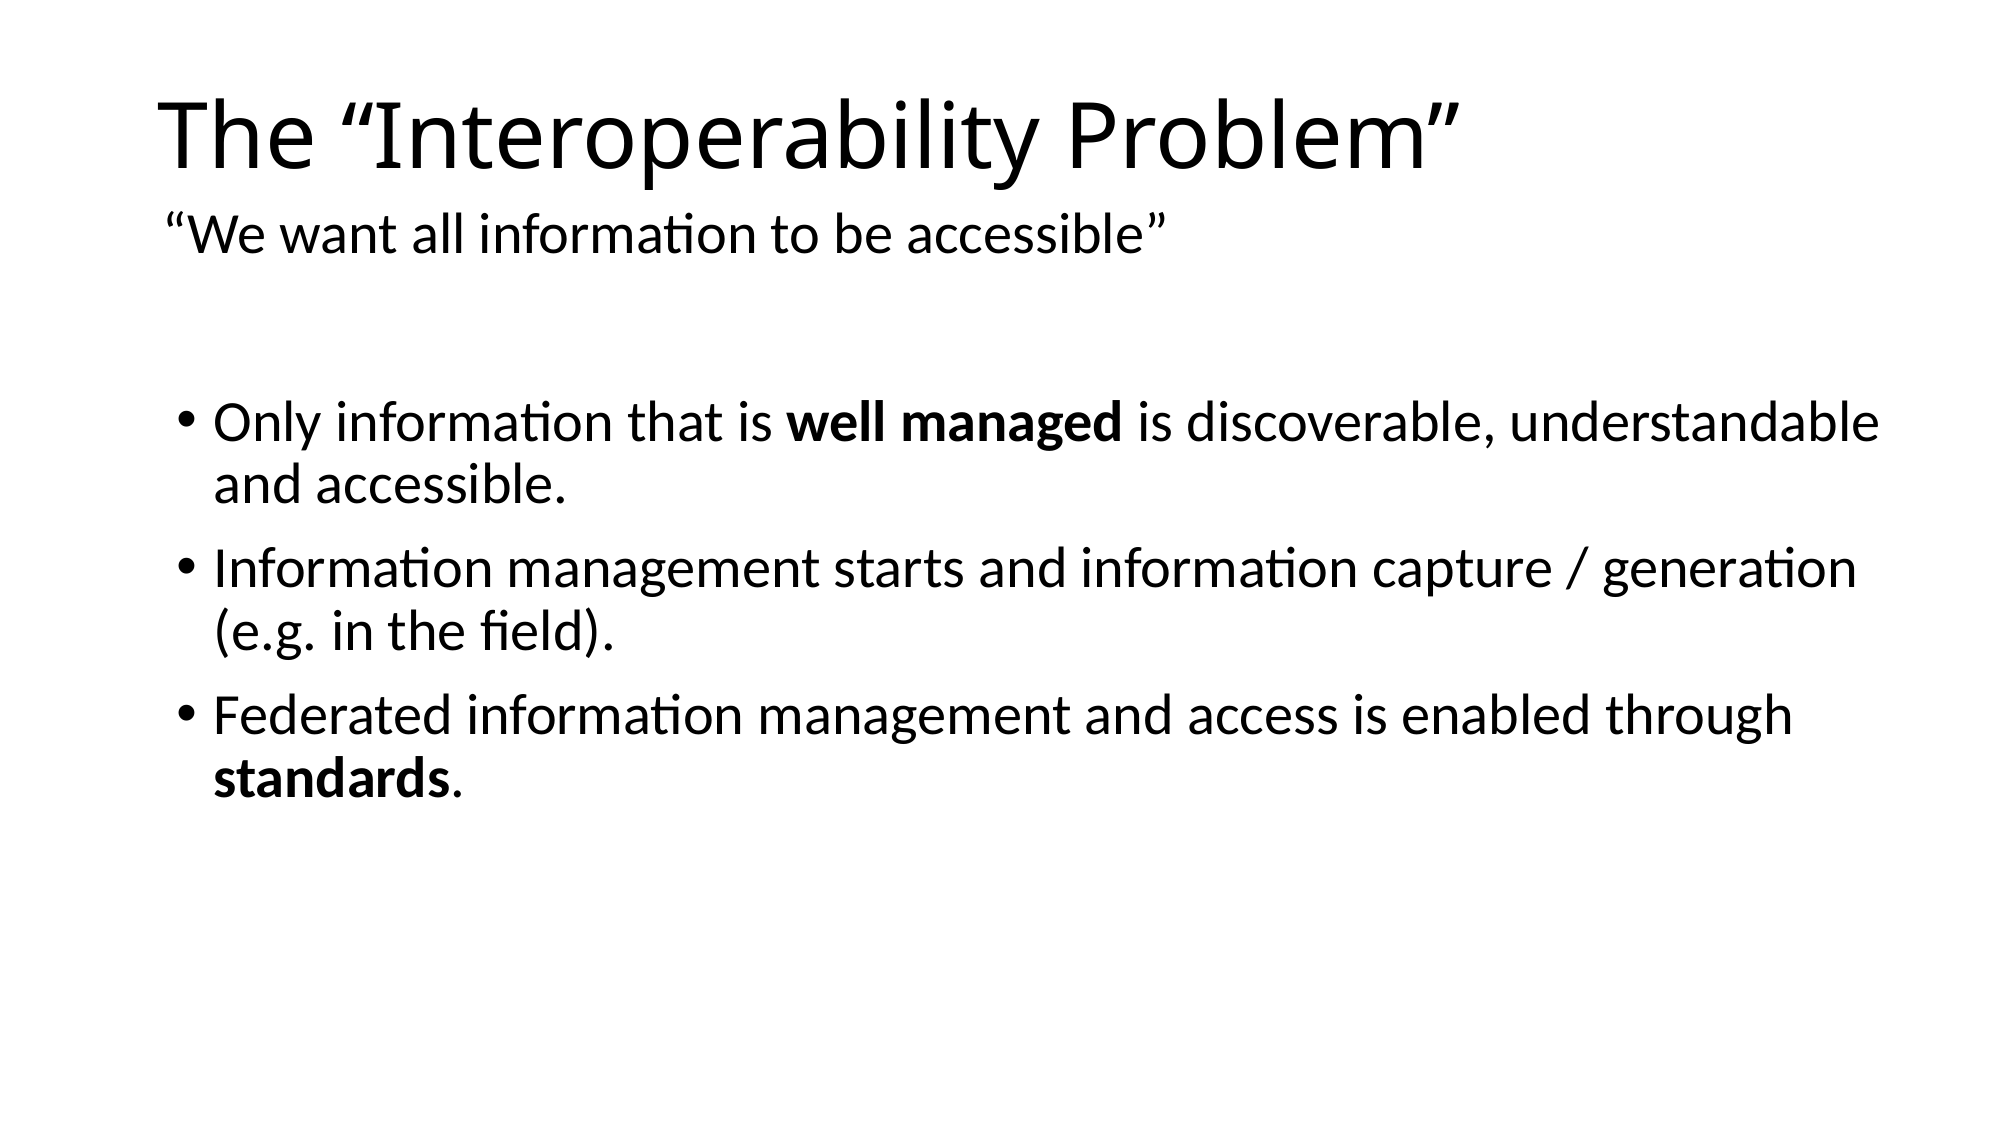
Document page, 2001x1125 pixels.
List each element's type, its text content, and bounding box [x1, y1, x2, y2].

list Only information that is well managed is discoverable, understandable and accessible. Information management starts and information capture / generation (e.g. in the field). Federated information management and access is enabled through standards. [161, 383, 1900, 978]
text_box “We want all information to be accessible” [147, 195, 1416, 286]
title The “Interoperability Problem” [142, 45, 1900, 233]
